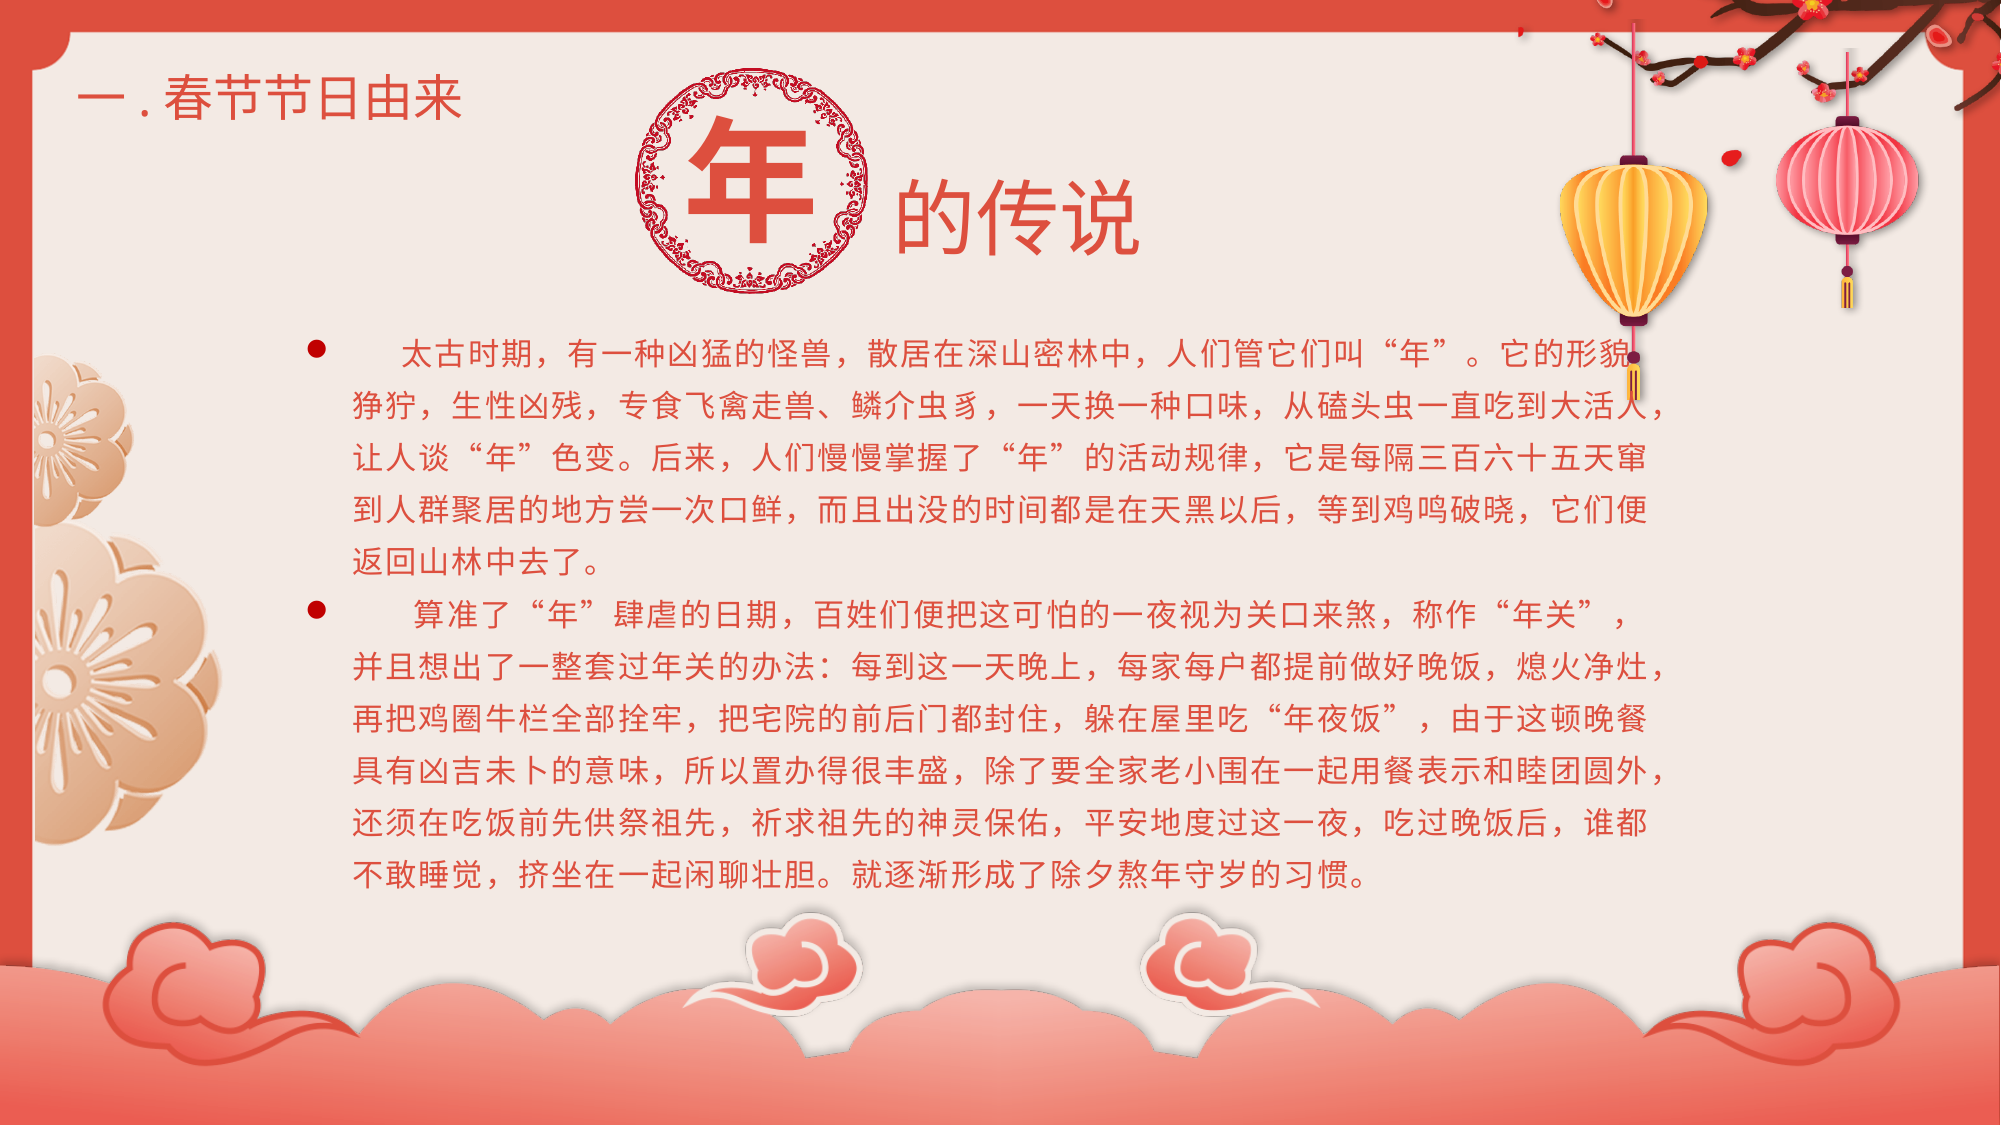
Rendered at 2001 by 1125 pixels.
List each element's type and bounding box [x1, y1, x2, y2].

picture [0, 0, 2001, 1125]
text_box [635, 68, 971, 329]
